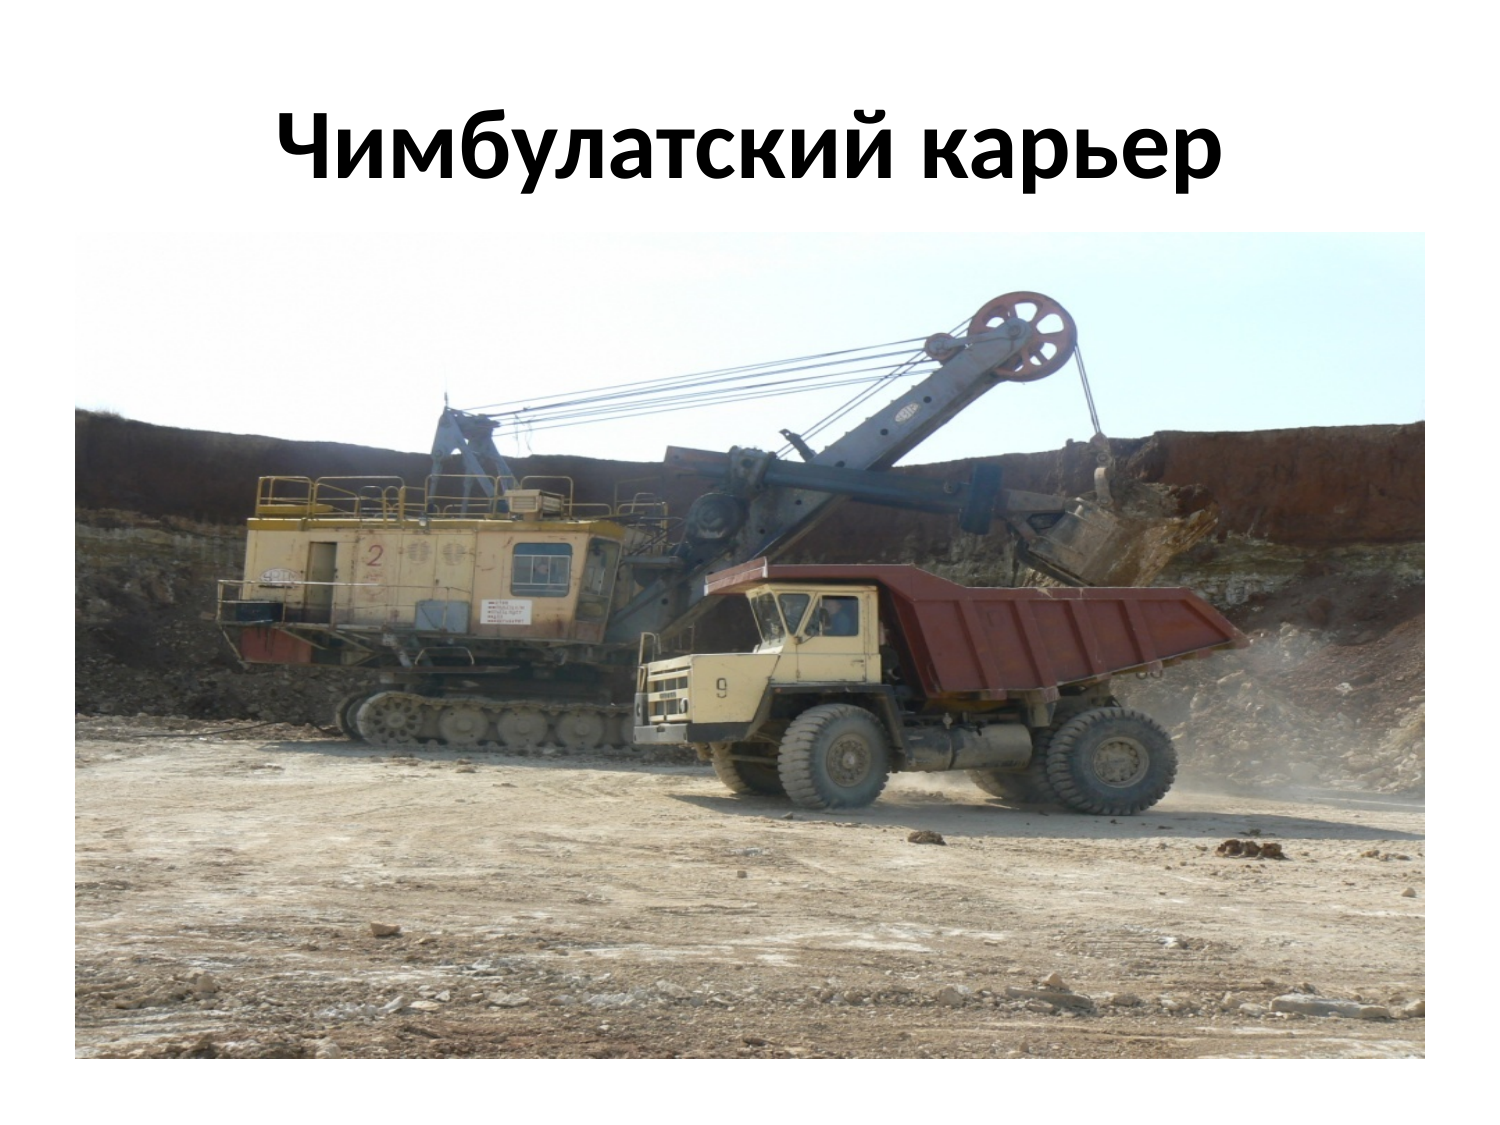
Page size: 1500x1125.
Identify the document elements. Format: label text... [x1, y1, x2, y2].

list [74, 232, 1426, 1059]
title Чимбулатский карьер [75, 45, 1425, 231]
